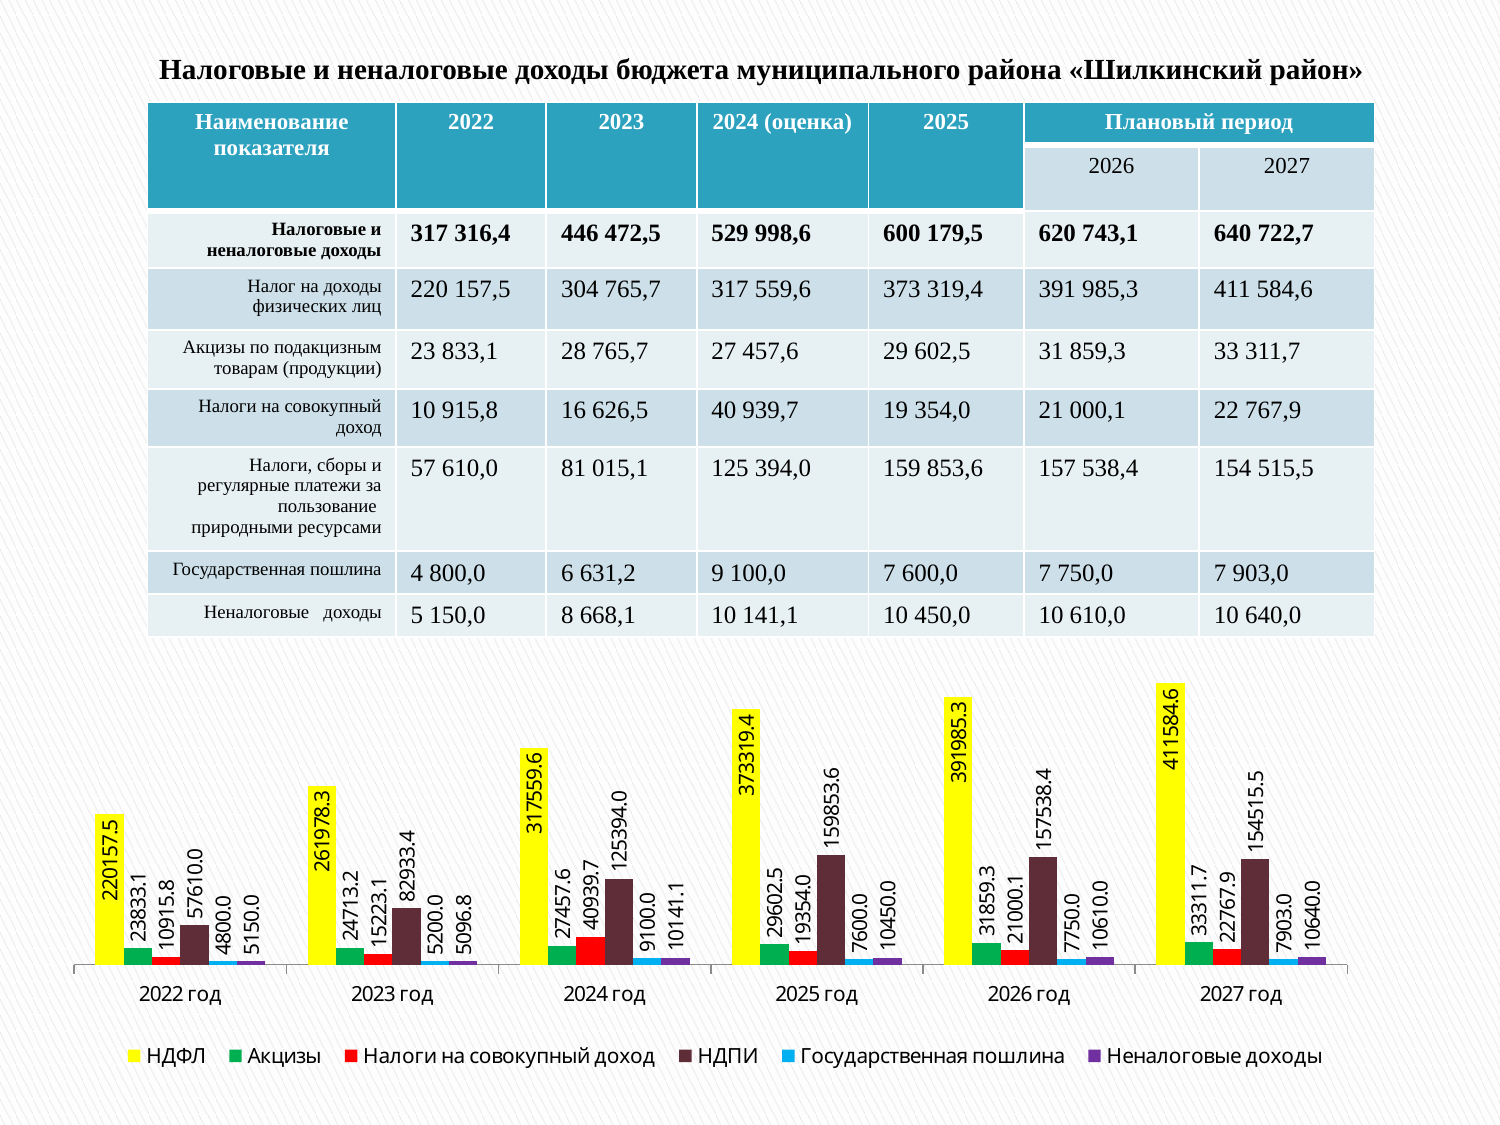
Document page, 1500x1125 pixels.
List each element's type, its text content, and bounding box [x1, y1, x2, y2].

table_header Наименование показателя [148, 103, 395, 208]
table_cell 31 859,3 [1025, 331, 1198, 388]
table_cell 157 538,4 [1025, 448, 1198, 550]
table_cell 7 750,0 [1025, 552, 1198, 593]
table_cell Налоги, сборы и регулярные платежи за пользование природными ресурсами [148, 448, 395, 550]
table_header 2022 [397, 103, 545, 208]
table_cell 40 939,7 [698, 390, 868, 446]
table_cell Налоги на совокупный доход [148, 390, 395, 446]
chart [64, 644, 1407, 1107]
table_cell 10 915,8 [397, 390, 545, 446]
table_cell 81 015,1 [547, 448, 696, 550]
table_cell 19 354,0 [869, 390, 1023, 446]
table_header 2024 (оценка) [698, 103, 868, 208]
table_cell 27 457,6 [698, 331, 868, 388]
table_cell 21 000,1 [1025, 390, 1198, 446]
table_cell 9 100,0 [698, 552, 868, 593]
table_cell 16 626,5 [547, 390, 696, 446]
table_cell 529 998,6 [698, 214, 868, 267]
table_cell 304 765,7 [547, 269, 696, 329]
table_cell 33 311,7 [1200, 331, 1374, 388]
table_cell 373 319,4 [869, 269, 1023, 329]
table_cell Государственная пошлина [148, 552, 395, 593]
table_header Плановый период [1025, 103, 1374, 142]
table_cell 640 722,7 [1200, 212, 1374, 267]
table_header 2023 [547, 103, 696, 208]
table_cell Акцизы по подакцизным товарам (продукции) [148, 331, 395, 388]
table_cell 7 600,0 [869, 552, 1023, 593]
table_cell 317 316,4 [397, 214, 545, 267]
table_cell 10 450,0 [869, 595, 1023, 636]
table_cell 5 150,0 [397, 595, 545, 636]
table_cell 23 833,1 [397, 331, 545, 388]
table_cell 6 631,2 [547, 552, 696, 593]
table_cell 411 584,6 [1200, 269, 1374, 329]
table_cell 154 515,5 [1200, 448, 1374, 550]
table_cell 391 985,3 [1025, 269, 1198, 329]
table_cell 159 853,6 [869, 448, 1023, 550]
table_cell 600 179,5 [869, 214, 1023, 267]
table_cell Неналоговые доходы [148, 595, 395, 636]
table_cell 317 559,6 [698, 269, 868, 329]
table_cell 10 141,1 [698, 595, 868, 636]
table_cell 22 767,9 [1200, 390, 1374, 446]
table_cell 29 602,5 [869, 331, 1023, 388]
table_cell 10 640,0 [1200, 595, 1374, 636]
title Налоговые и неналоговые доходы бюджета муниципального района «Шилкинский район» [64, 42, 1459, 102]
table_cell 4 800,0 [397, 552, 545, 593]
table_cell 2027 [1200, 148, 1374, 210]
table_cell 7 903,0 [1200, 552, 1374, 593]
table_cell 125 394,0 [698, 448, 868, 550]
table_cell 620 743,1 [1025, 212, 1198, 267]
table_cell Налог на доходы физических лиц [148, 269, 395, 329]
table_cell Налоговые и неналоговые доходы [148, 214, 395, 267]
table_cell 57 610,0 [397, 448, 545, 550]
table_cell 8 668,1 [547, 595, 696, 636]
table_header 2025 [869, 103, 1023, 208]
table_cell 220 157,5 [397, 269, 545, 329]
table_cell 446 472,5 [547, 214, 696, 267]
table_cell 2026 [1025, 148, 1198, 210]
table_cell 10 610,0 [1025, 595, 1198, 636]
table_cell 28 765,7 [547, 331, 696, 388]
